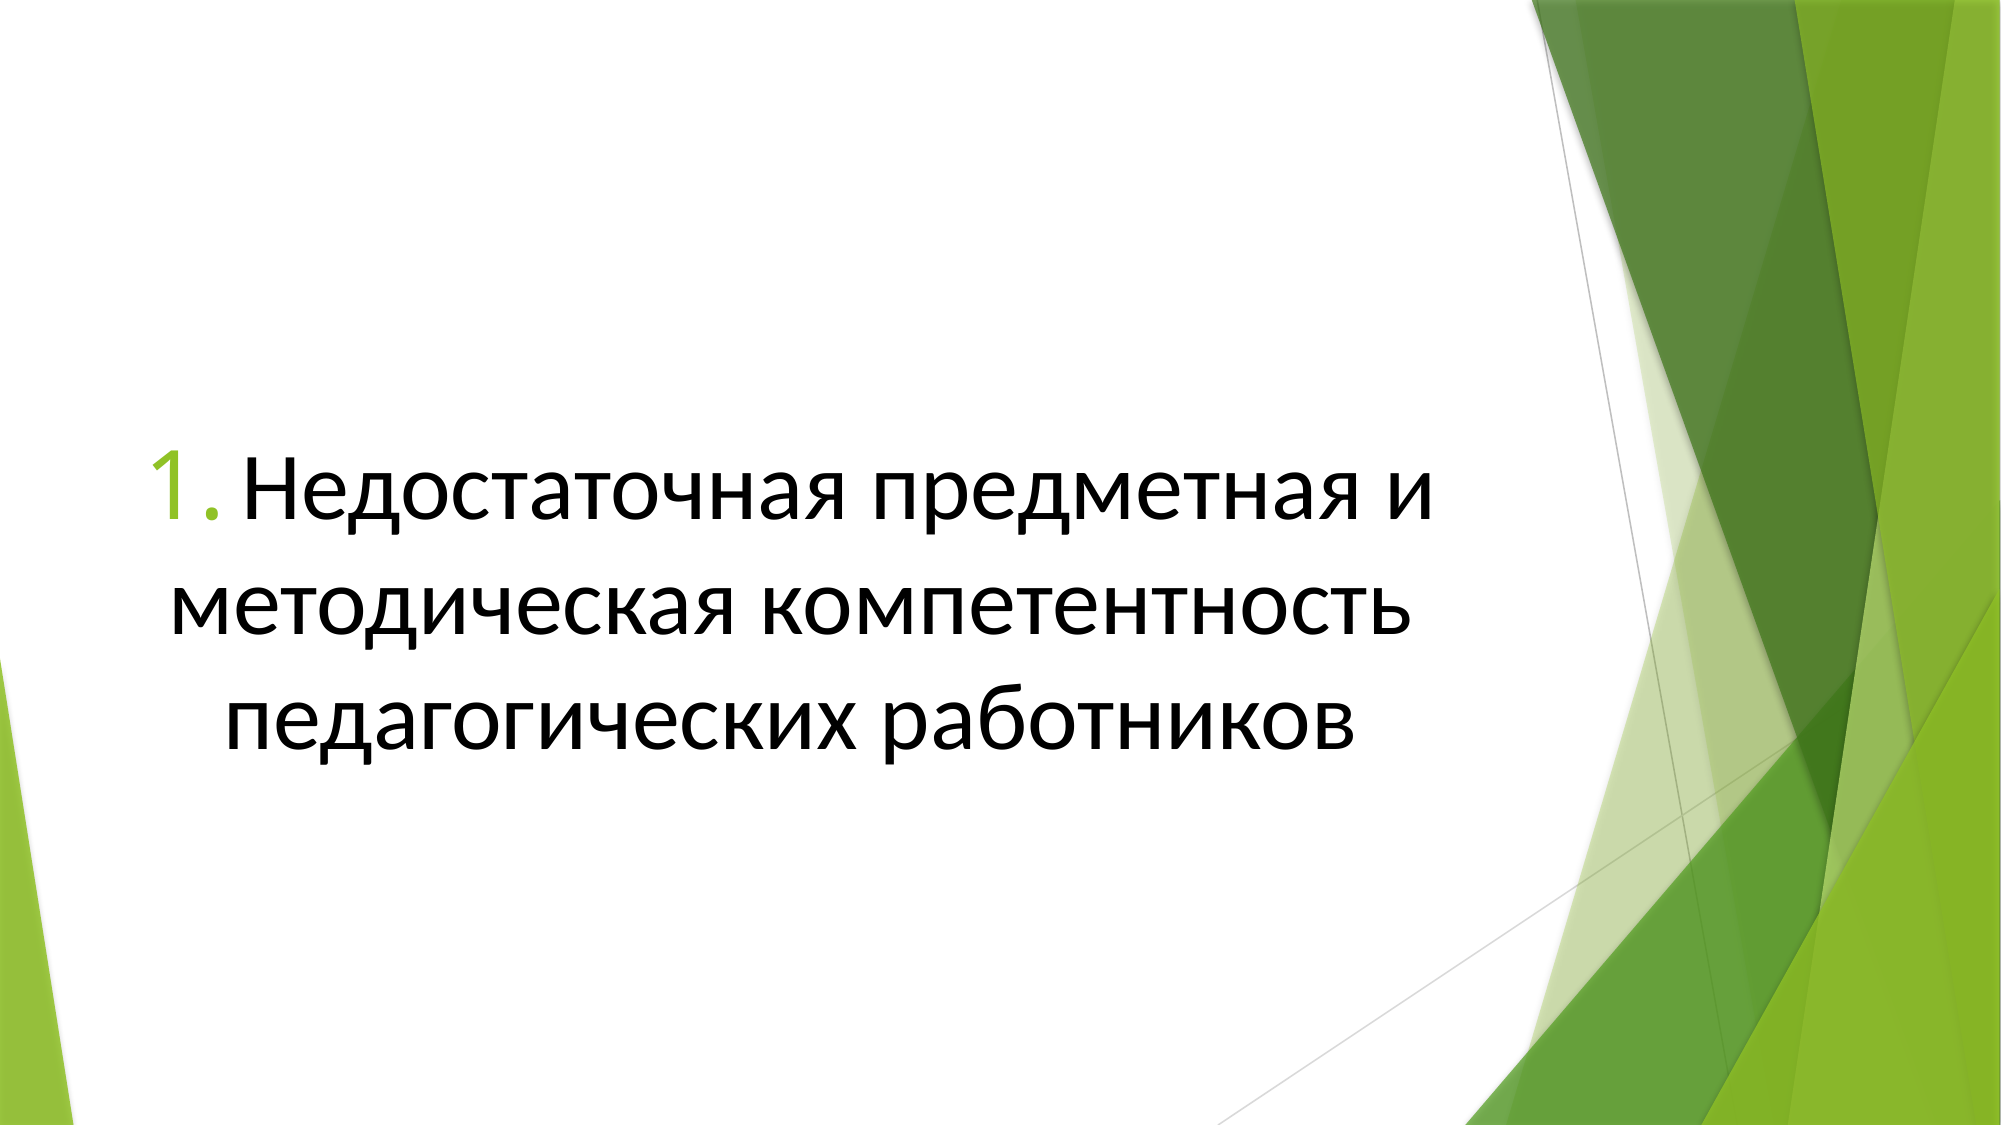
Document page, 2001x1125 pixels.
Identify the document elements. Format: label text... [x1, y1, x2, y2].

title 1. Недостаточная предметная и методическая компетентность педагогических работников [122, 41, 1460, 943]
